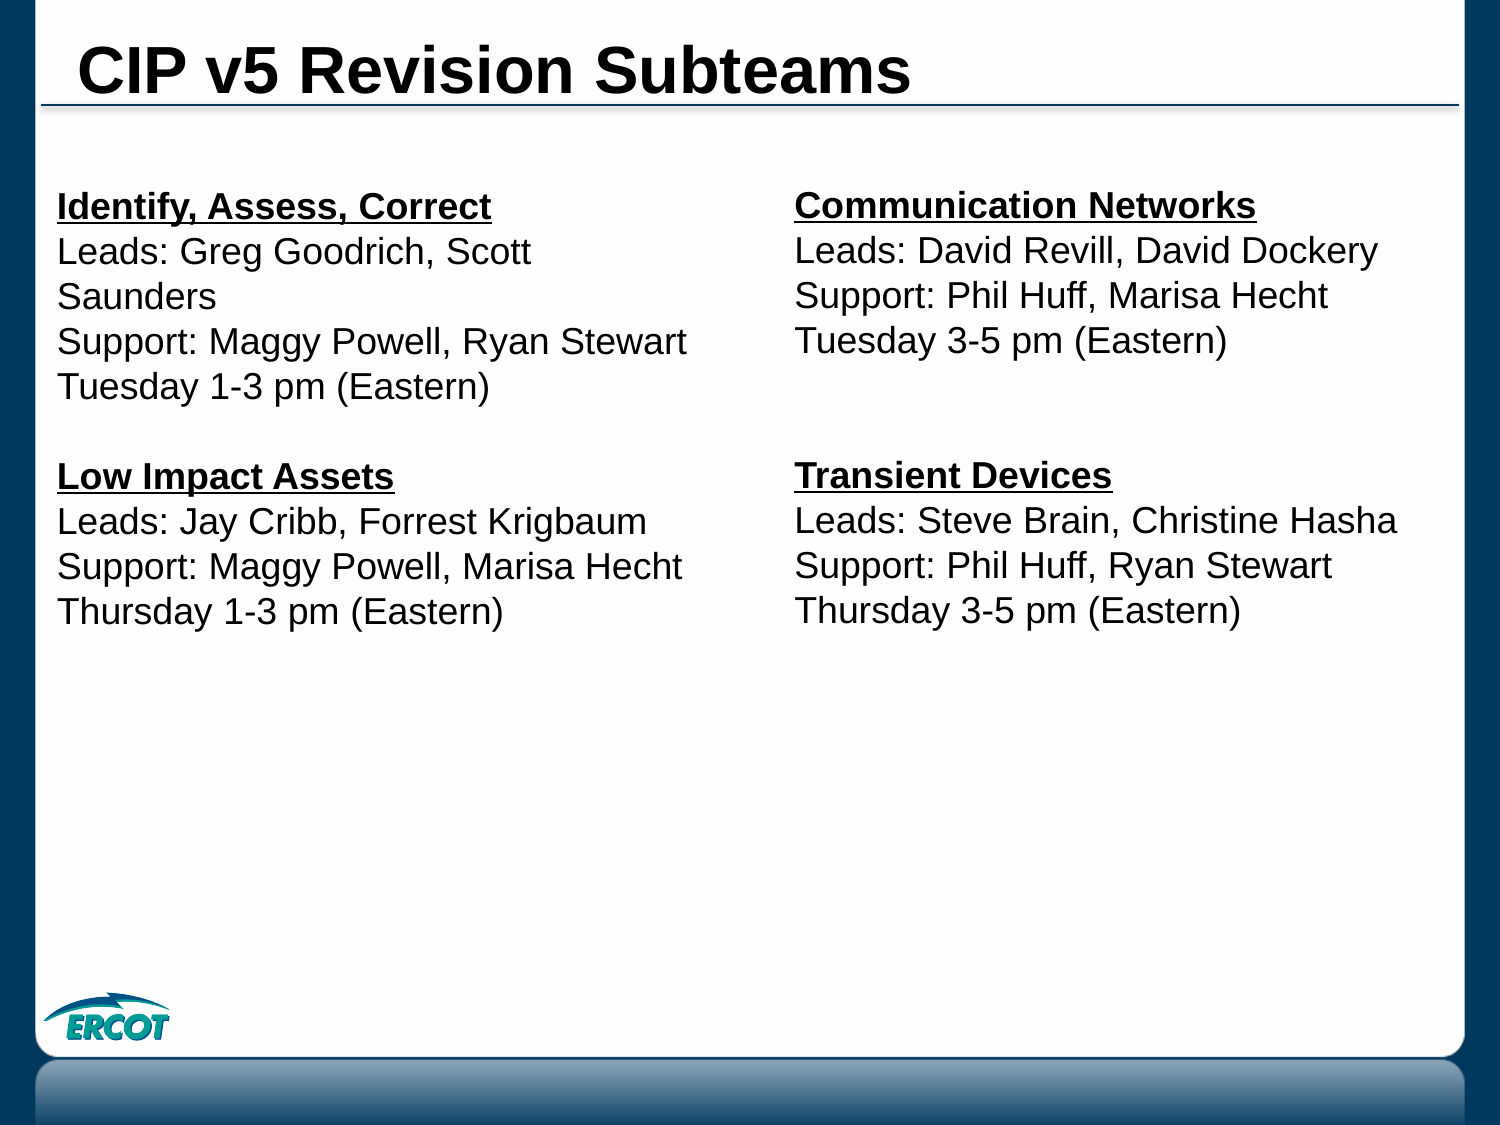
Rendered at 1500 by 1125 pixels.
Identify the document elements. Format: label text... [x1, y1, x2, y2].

title CIP v5 Revision Subteams [62, 29, 1448, 106]
text_box Identify, Assess, Correct Leads: Greg Goodrich, Scott Saunders Support: Maggy Powell, Ryan Stewart Tuesday 1-3 pm (Eastern) Low Impact Assets Leads: Jay Cribb, Forrest Krigbaum Support: Maggy Powell, Marisa Hecht Thursday 1-3 pm (Eastern) [42, 174, 705, 838]
text_box Communication Networks Leads: David Revill, David Dockery Support: Phil Huff, Marisa Hecht Tuesday 3-5 pm (Eastern) Transient Devices Leads: Steve Brain, Christine Hasha Support: Phil Huff, Ryan Stewart Thursday 3-5 pm (Eastern) [779, 174, 1468, 838]
picture [35, 0, 1465, 1125]
